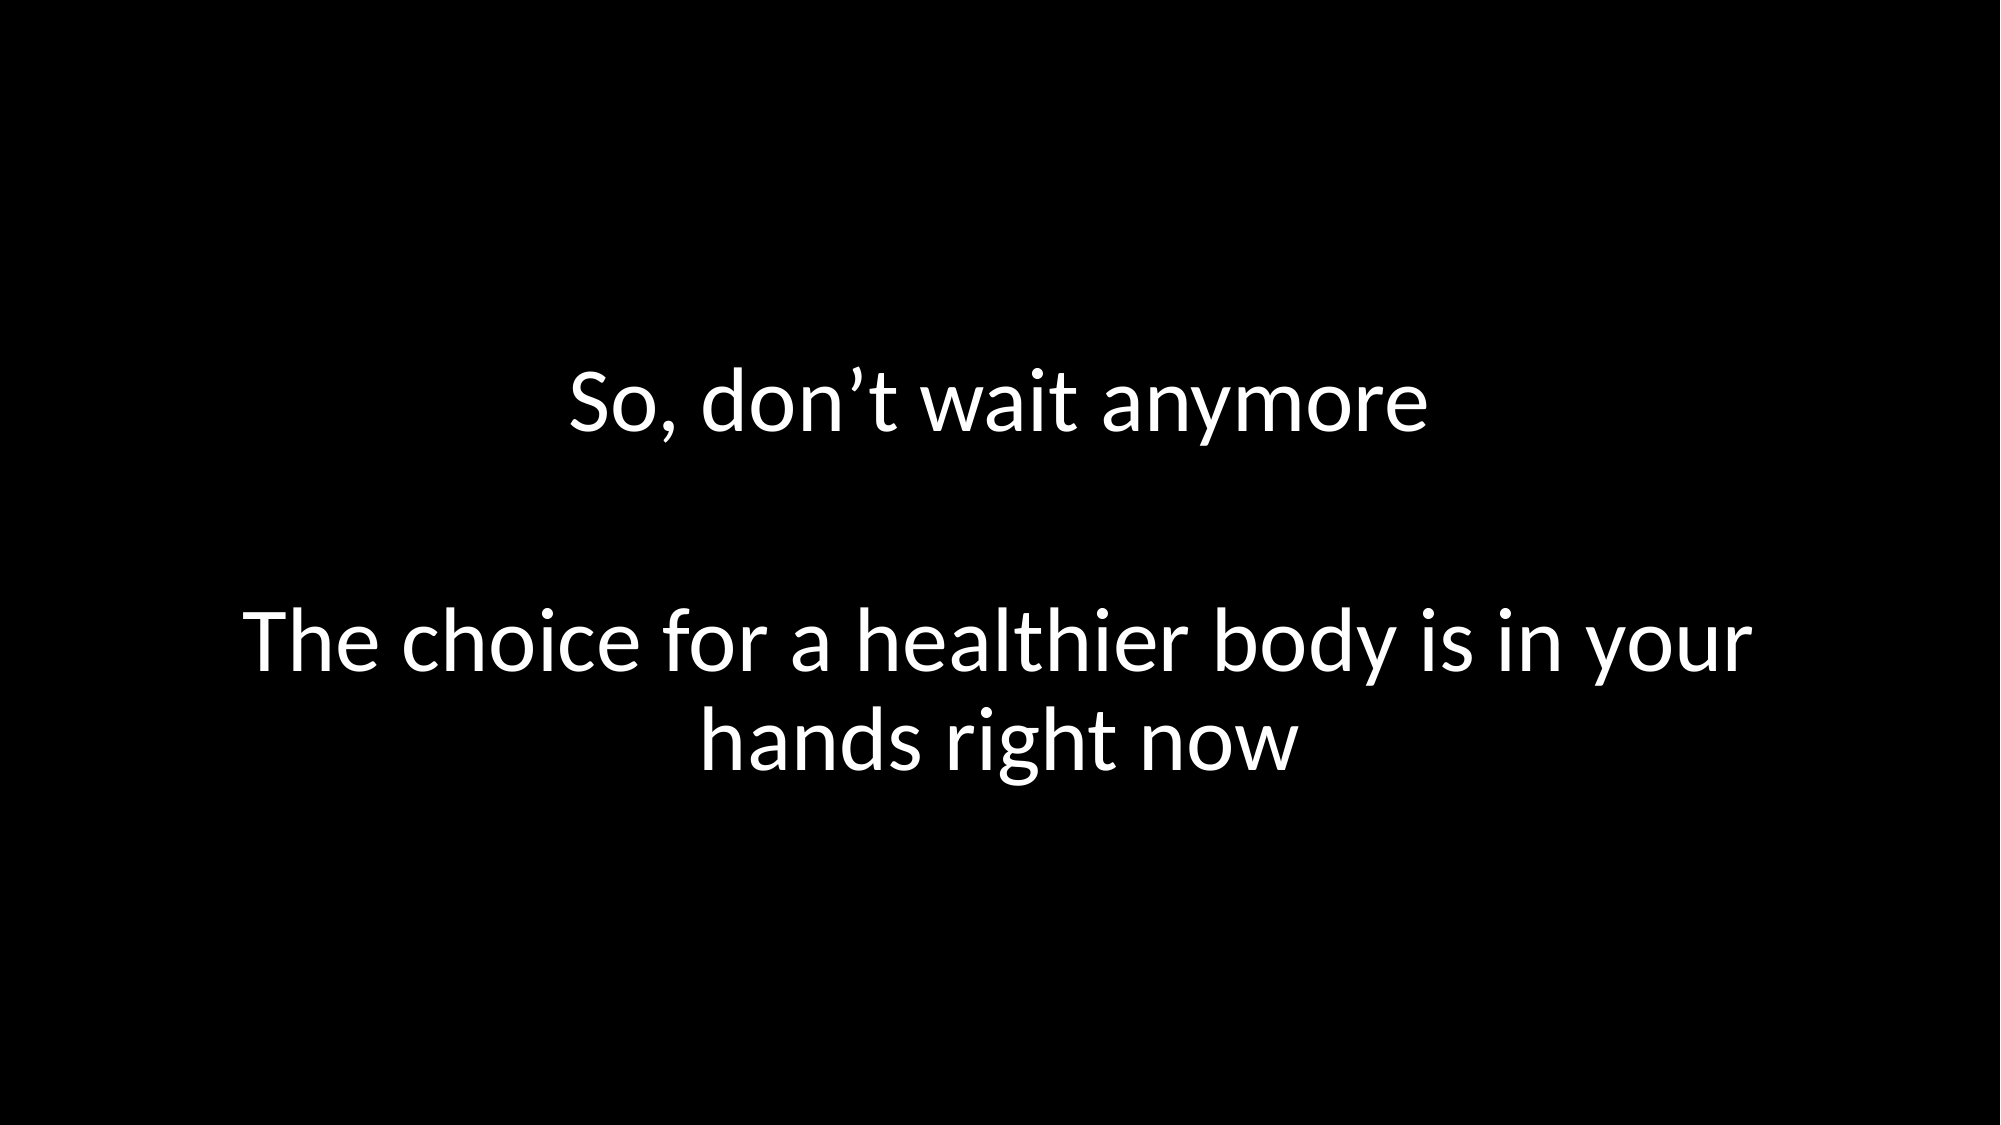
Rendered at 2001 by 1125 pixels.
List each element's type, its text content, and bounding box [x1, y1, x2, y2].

list So, don’t wait anymore The choice for a healthier body is in your hands right now [137, 344, 1863, 1059]
